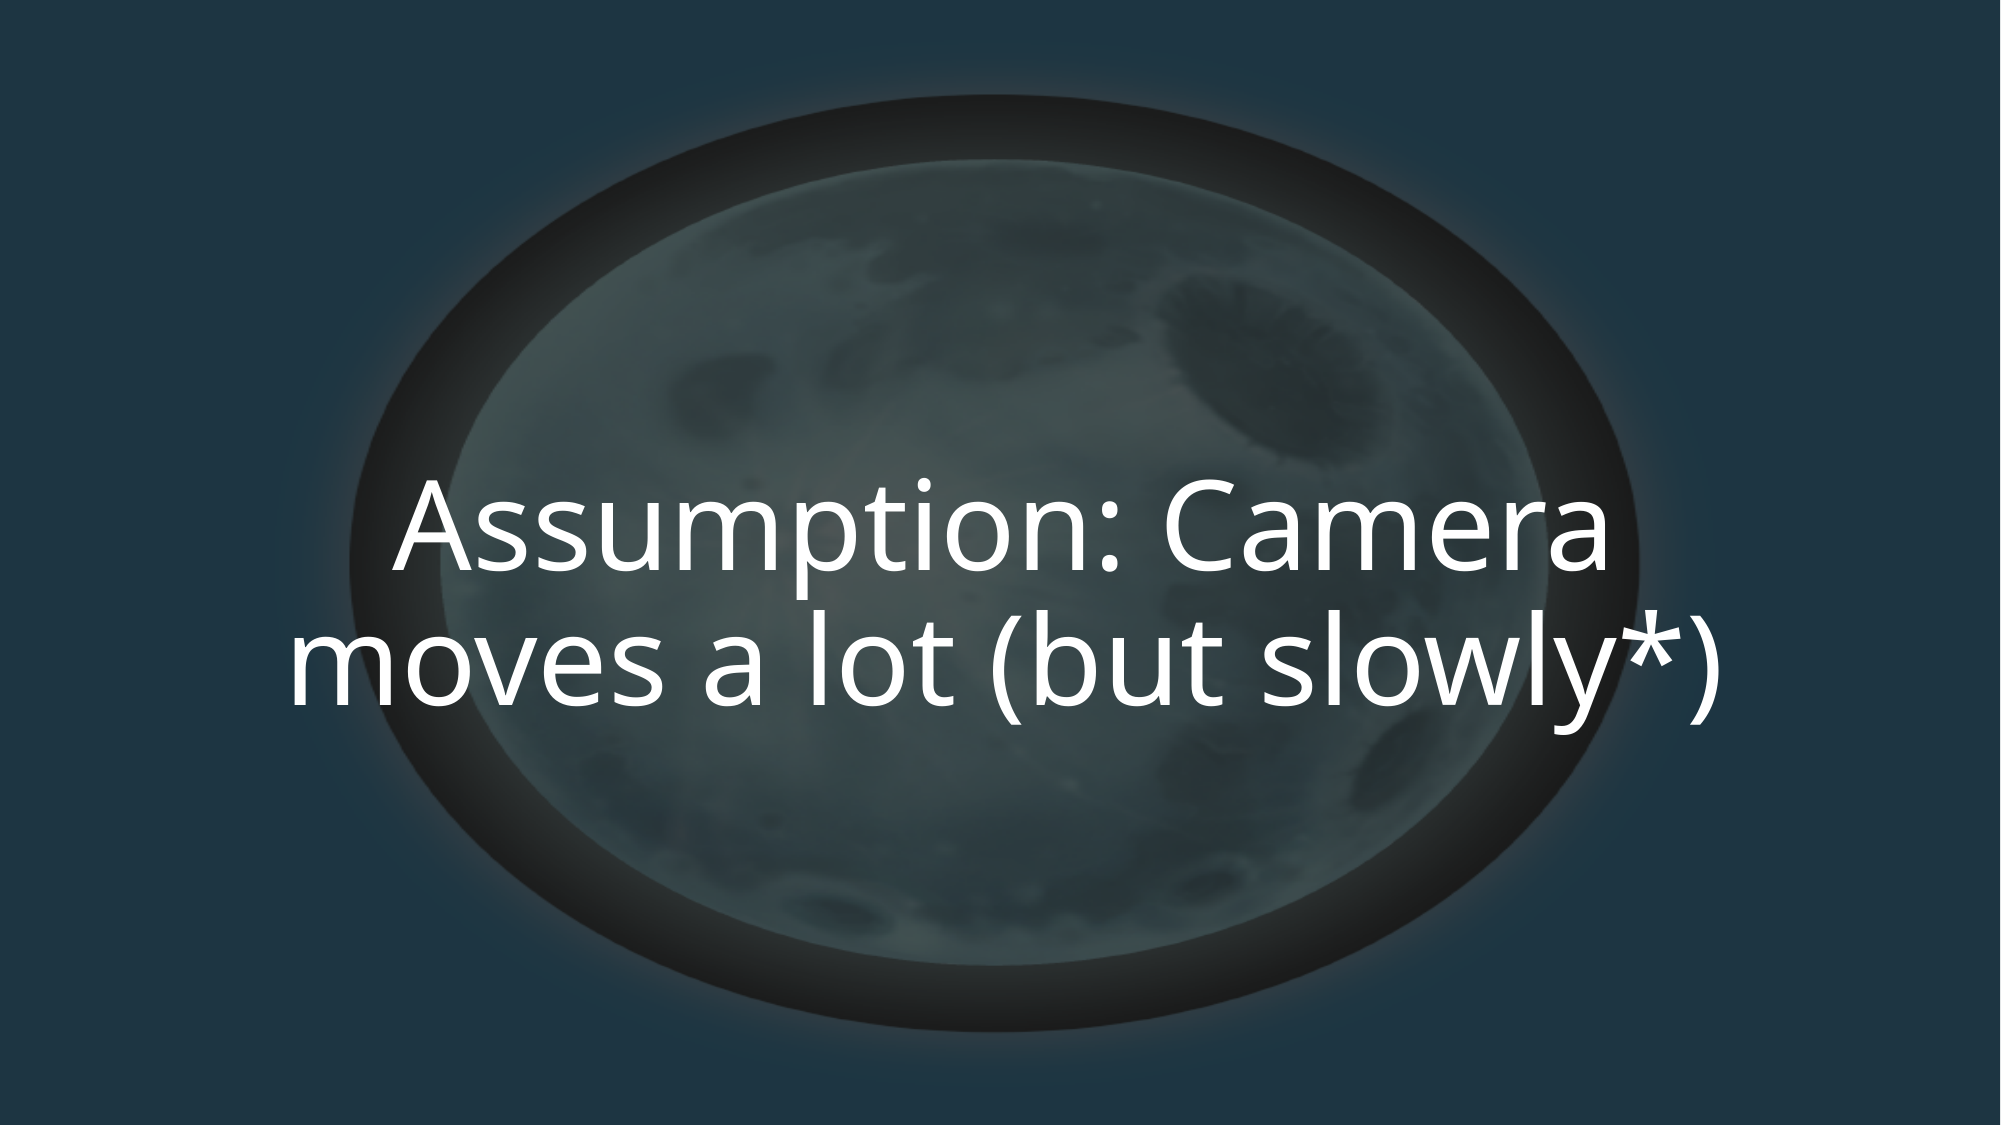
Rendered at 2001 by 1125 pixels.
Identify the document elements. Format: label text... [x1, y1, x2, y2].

title Assumption: Camera moves a lot (but slowly*) [254, 348, 1755, 740]
picture [0, 0, 2001, 1125]
